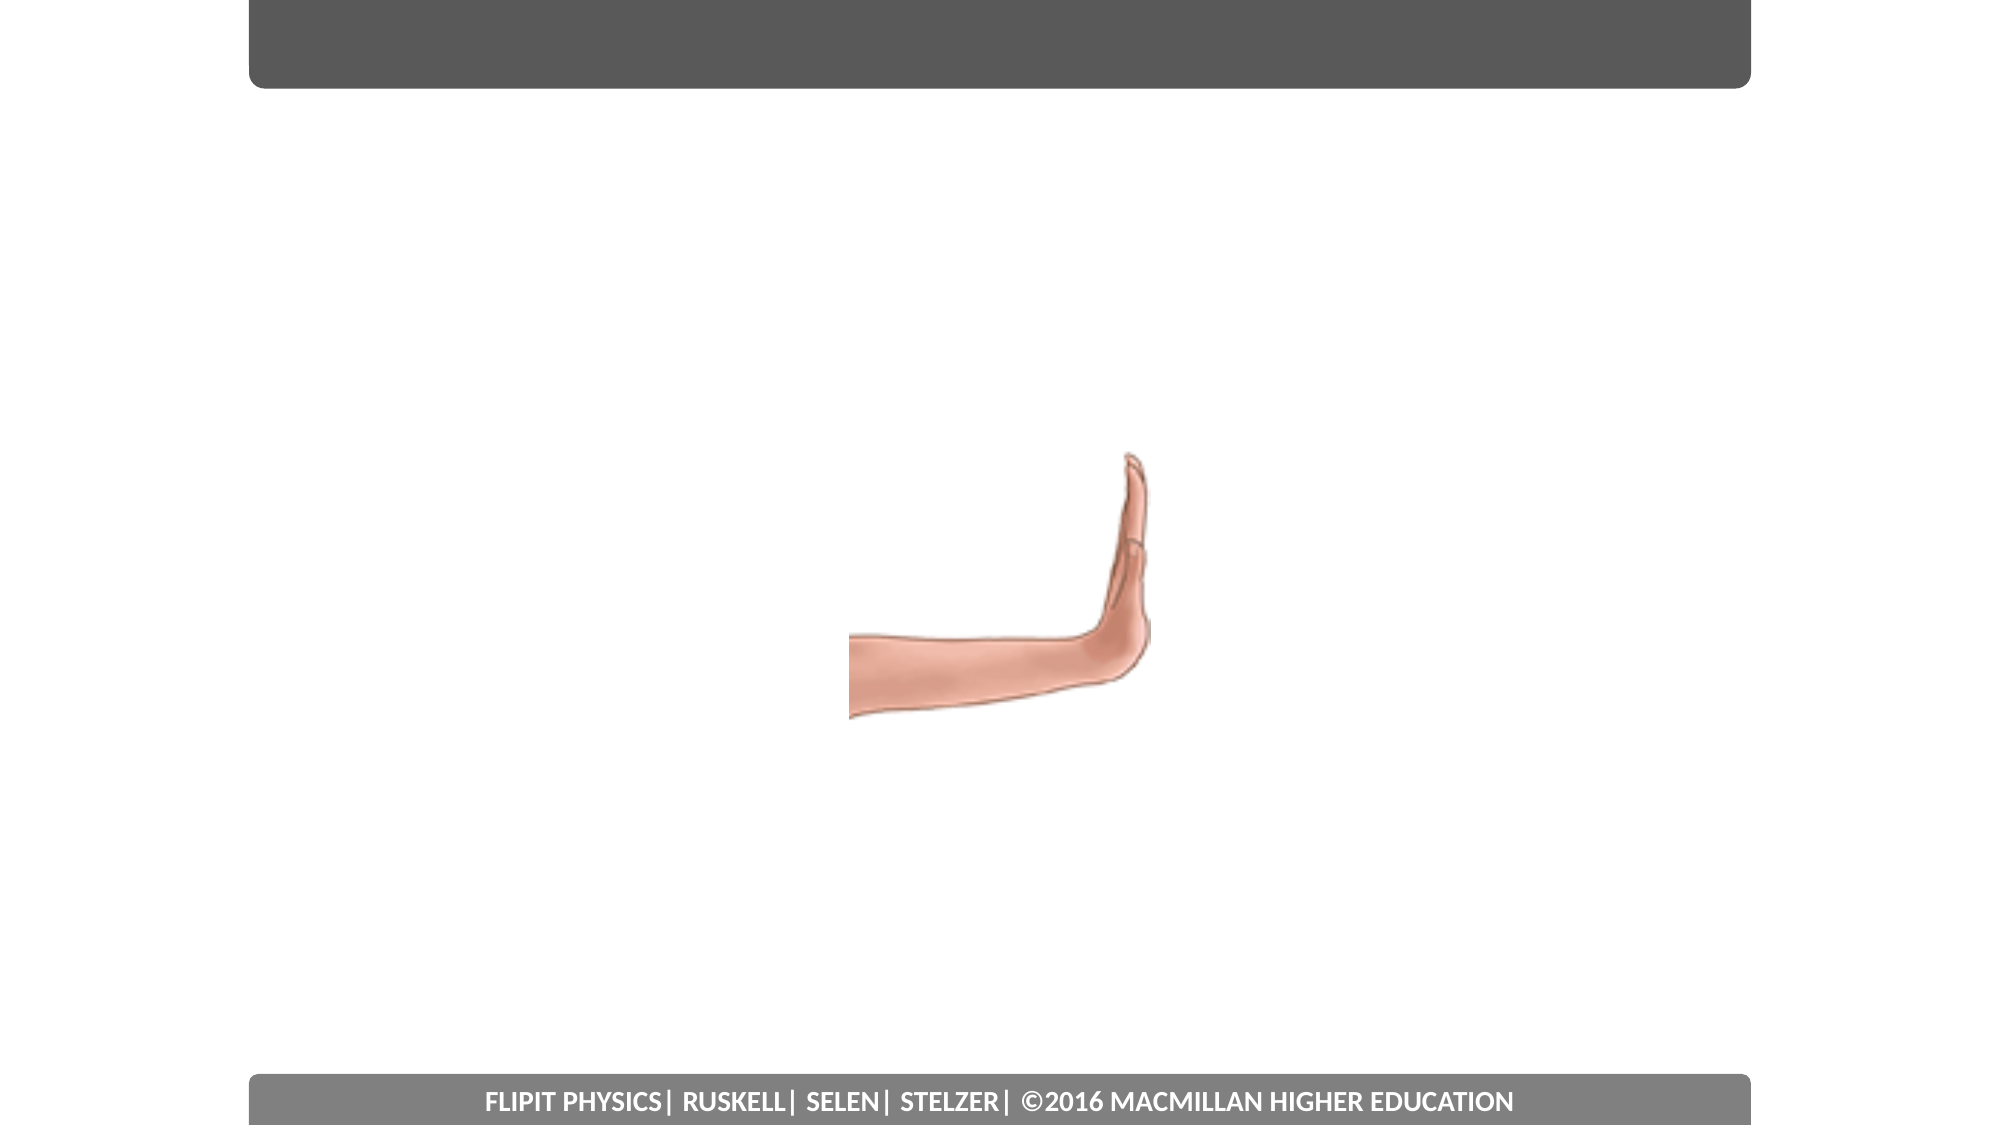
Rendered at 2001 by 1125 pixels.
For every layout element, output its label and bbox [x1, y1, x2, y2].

picture [849, 450, 1151, 723]
text_box [249, 1074, 1750, 1125]
text_box [248, 0, 1752, 89]
